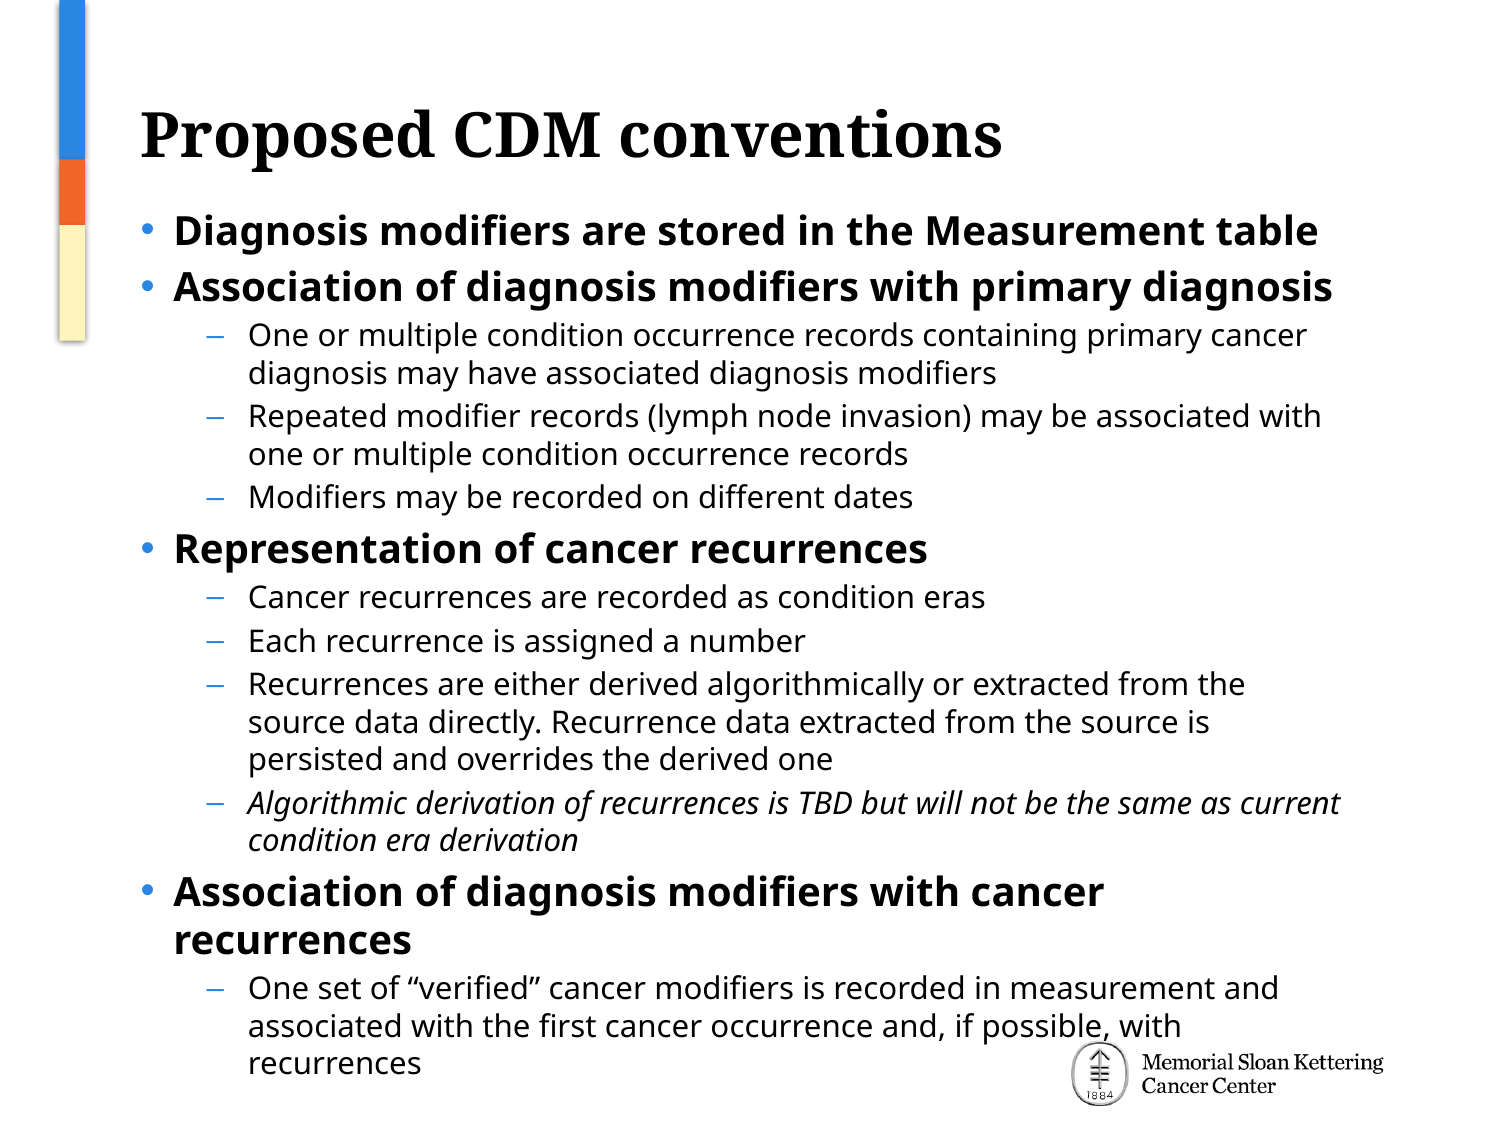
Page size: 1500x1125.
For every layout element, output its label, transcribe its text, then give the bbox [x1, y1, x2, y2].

title Proposed CDM conventions [125, 48, 1386, 178]
list Diagnosis modifiers are stored in the Measurement table Association of diagnosis modifiers with primary diagnosis One or multiple condition occurrence records containing primary cancer diagnosis may have associated diagnosis modifiers Repeated modifier records (lymph node invasion) may be associated with one or multiple condition occurrence records Modifiers may be recorded on different dates Representation of cancer recurrences Cancer recurrences are recorded as condition eras Each recurrence is assigned a number Recurrences are either derived algorithmically or extracted from the source data directly. Recurrence data extracted from the source is persisted and overrides the derived one Algorithmic derivation of recurrences is TBD but will not be the same as current condition era derivation Association of diagnosis modifiers with cancer recurrences One set of “verified” cancer modifiers is recorded in measurement and associated with the first cancer occurrence and, if possible, with recurrences [125, 197, 1365, 1125]
